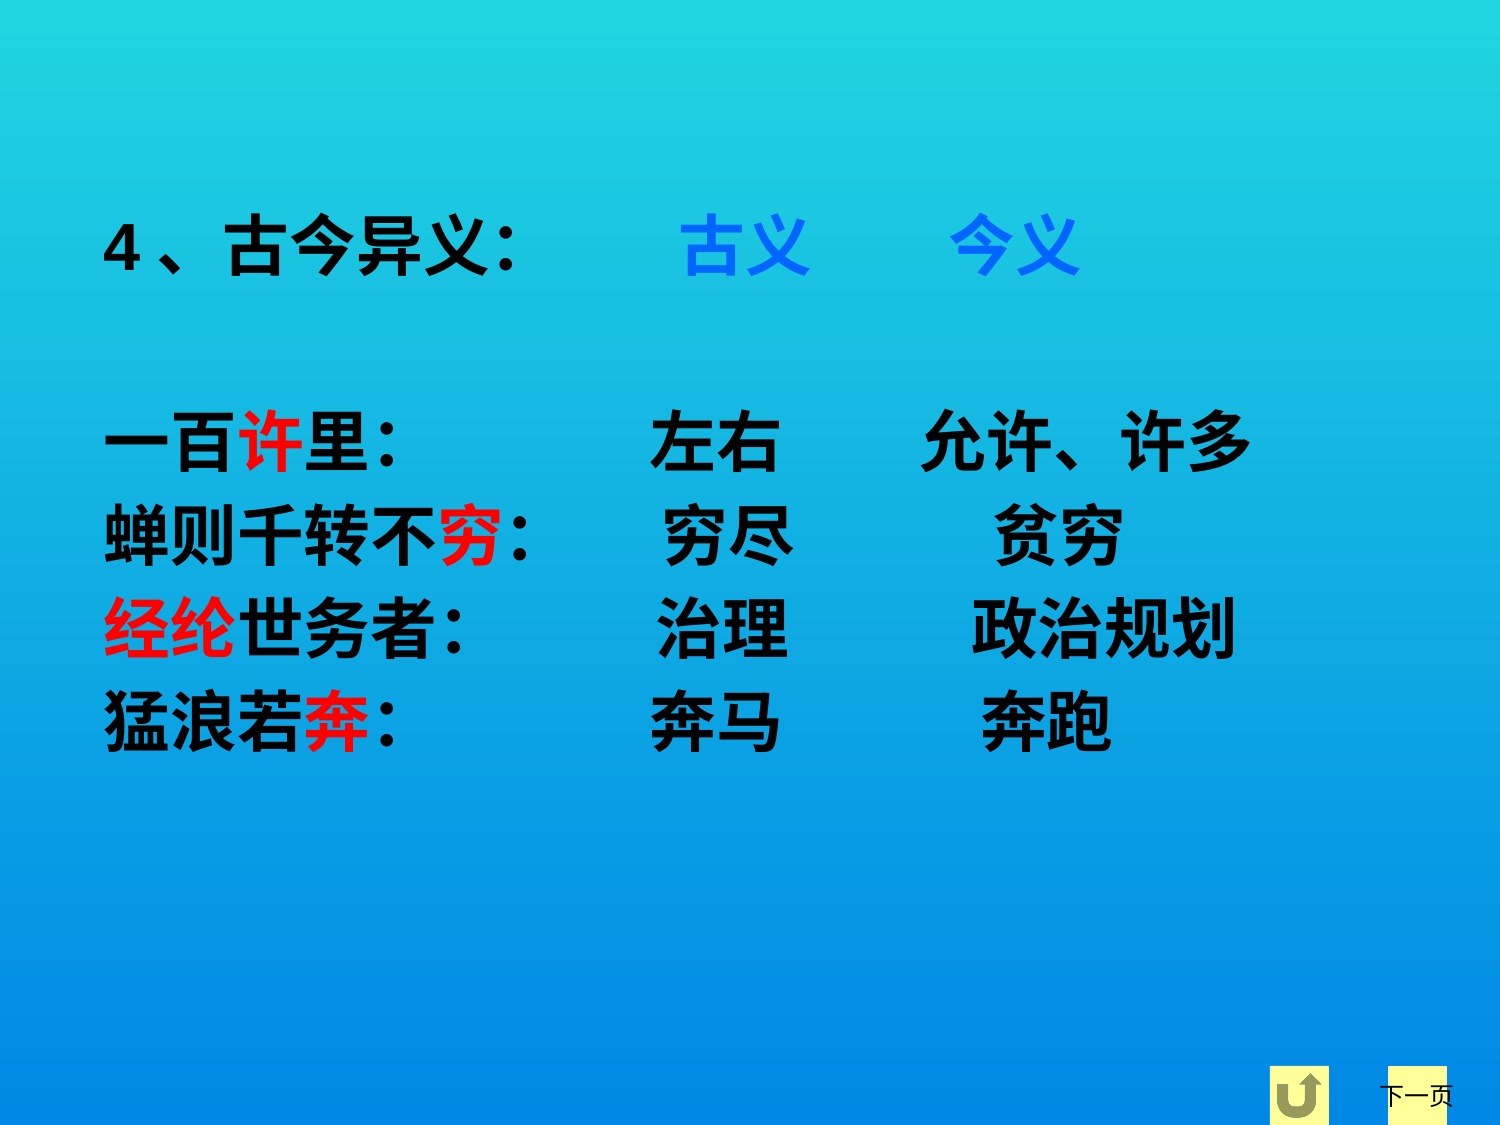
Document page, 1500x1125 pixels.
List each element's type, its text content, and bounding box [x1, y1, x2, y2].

text_box [1269, 1065, 1329, 1125]
text_box 下一页 [1387, 1065, 1447, 1125]
text_box 4、古今异义： 古义 今义 [88, 196, 1199, 291]
list 一百许里： 左右 允许、许多 蝉则千转不穷： 穷尽 贫穷 经纶世务者： 治理 政治规划 猛浪若奔： 奔马 奔跑 [88, 279, 1364, 976]
